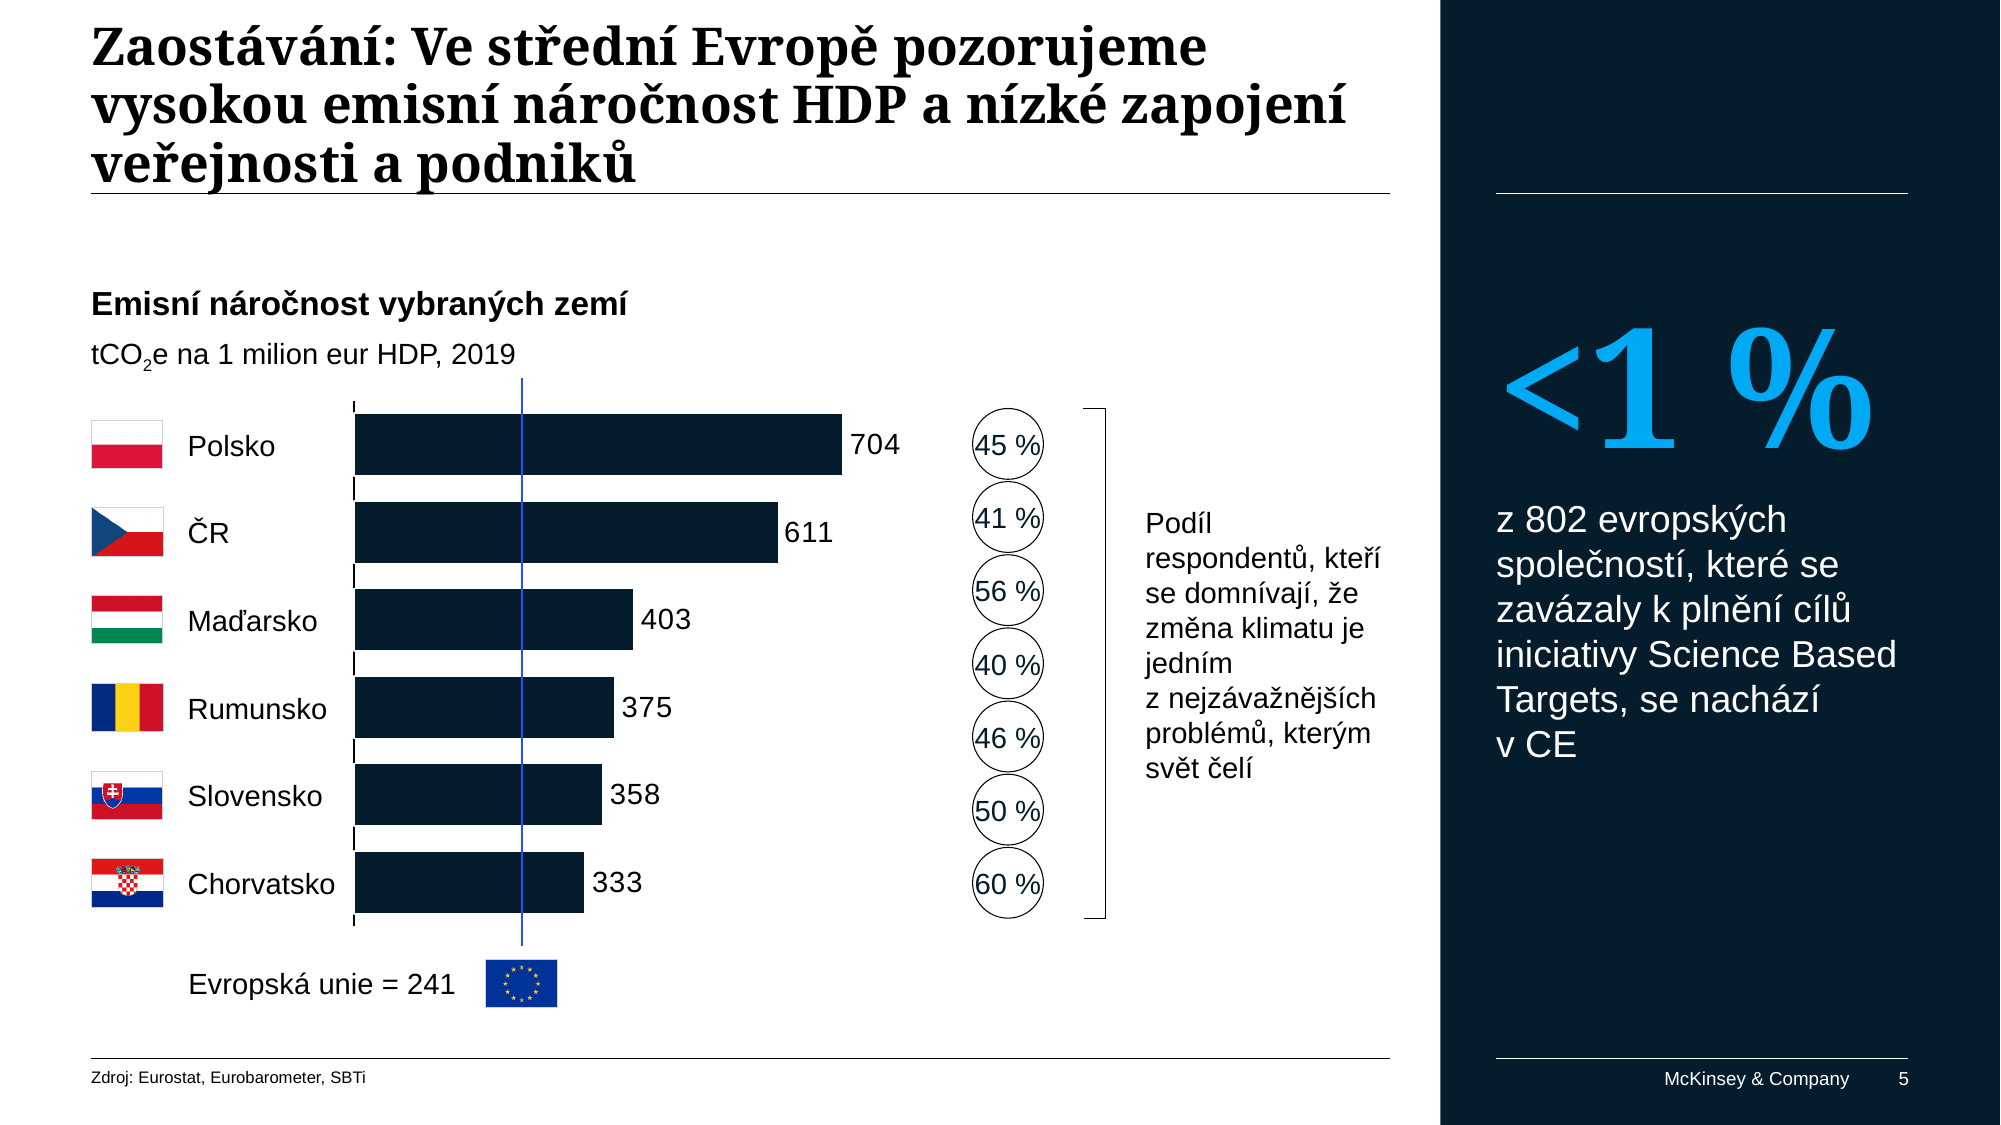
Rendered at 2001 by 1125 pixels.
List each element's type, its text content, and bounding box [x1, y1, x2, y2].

picture [90, 770, 164, 820]
text_box Evropská unie = 241 [188, 965, 465, 1001]
text_box Zdroj: Eurostat, Eurobarometer, SBTi [90, 1066, 1285, 1087]
chart [522, 386, 908, 941]
chart [340, 386, 521, 941]
text_box Rumunsko [187, 690, 327, 725]
text_box Polsko [187, 427, 276, 462]
text_box Chorvatsko [187, 865, 335, 901]
text_box Maďarsko [187, 602, 318, 638]
text_box 46 % [971, 700, 1045, 773]
title Zaostávání: Ve střední Evropě pozorujeme vysokou emisní náročnost HDP a nízké zapojení veřejnosti a podniků [91, 73, 1390, 194]
text_box Emisní náročnost vybraných zemí tCO2e na 1 milion eur HDP, 2019 [90, 282, 1390, 375]
text_box Slovensko [187, 777, 323, 813]
picture [90, 858, 164, 908]
text_box 60 % [971, 846, 1045, 920]
picture [90, 683, 164, 732]
picture [90, 595, 164, 644]
text_box 40 % [971, 627, 1045, 700]
text_box 50 % [971, 773, 1045, 846]
text_box ČR [187, 514, 230, 550]
text_box <1 % [1496, 282, 1910, 485]
picture [90, 507, 164, 557]
picture [90, 420, 164, 469]
text_box z 802 evropských společností, které se zavázaly k plnění cílů iniciativy Science Based Targets, se nachází v CE [1495, 495, 1911, 766]
text_box [1083, 408, 1106, 919]
text_box 45 % [971, 407, 1045, 480]
picture [485, 959, 558, 1008]
text_box 41 % [971, 480, 1045, 554]
text_box 56 % [971, 553, 1045, 627]
text_box Podíl respondentů, kteří se domnívají, že změna klimatu je jedním z nejzávažnějších problémů, kterým svět čelí [1145, 504, 1390, 784]
